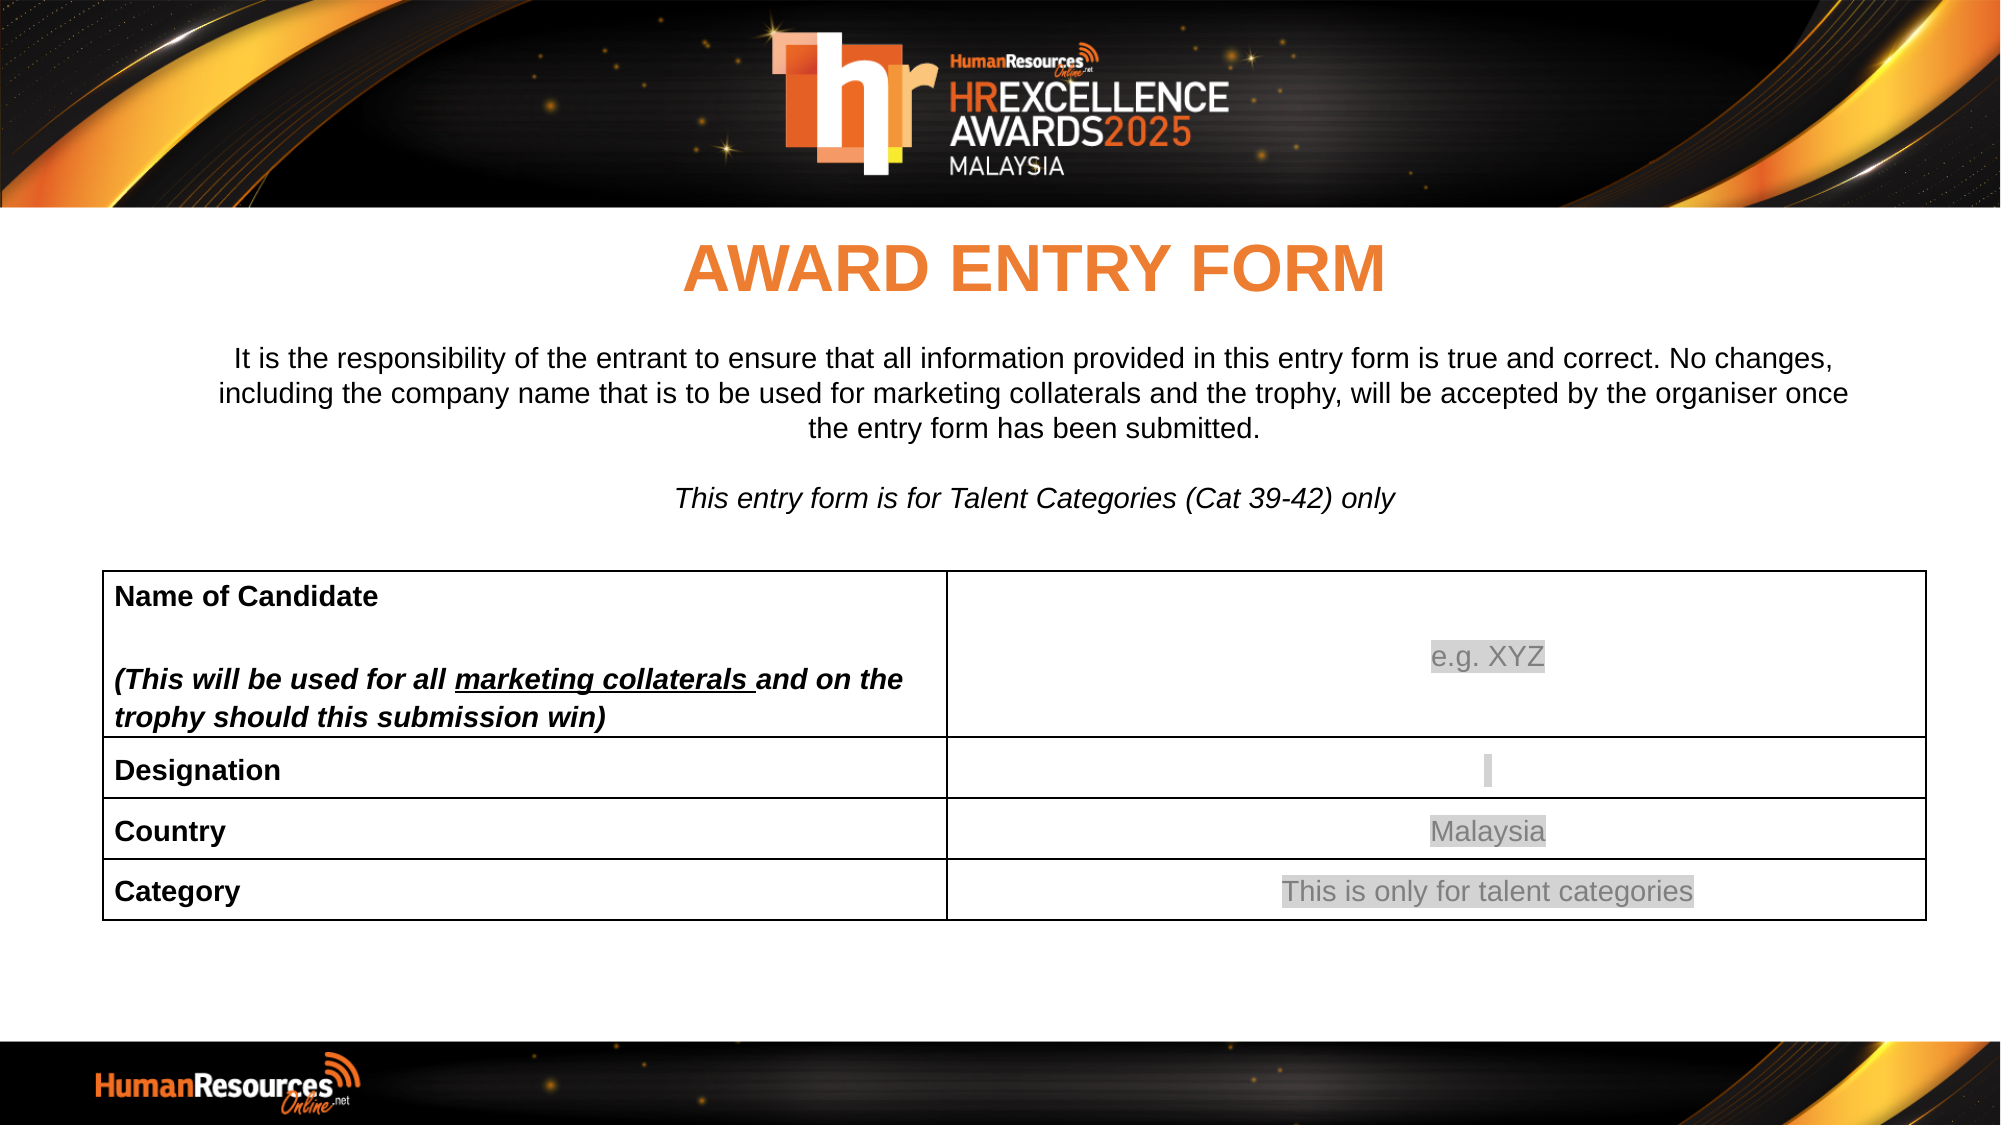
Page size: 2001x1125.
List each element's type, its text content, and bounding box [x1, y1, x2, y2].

table_cell Malaysia [948, 799, 1925, 858]
table_cell Designation [104, 738, 946, 797]
table_header Name of Candidate (This will be used for all marketing collaterals and on the trophy should this submission win) [104, 572, 946, 736]
table_cell Category [104, 860, 946, 919]
text_box AWARD ENTRY FORM It is the responsibility of the entrant to ensure that all information provided in this entry form is true and correct. No changes, including the company name that is to be used for marketing collaterals and the trophy, will be accepted by the organiser once the entry form has been submitted. This entry form is for Talent Categories (Cat 39-42) only [194, 217, 1875, 522]
table_cell Country [104, 799, 946, 858]
table_cell This is only for talent categories [948, 860, 1925, 919]
table_header e.g. XYZ [948, 572, 1925, 736]
picture [0, 0, 2001, 1125]
table_cell [948, 738, 1925, 797]
